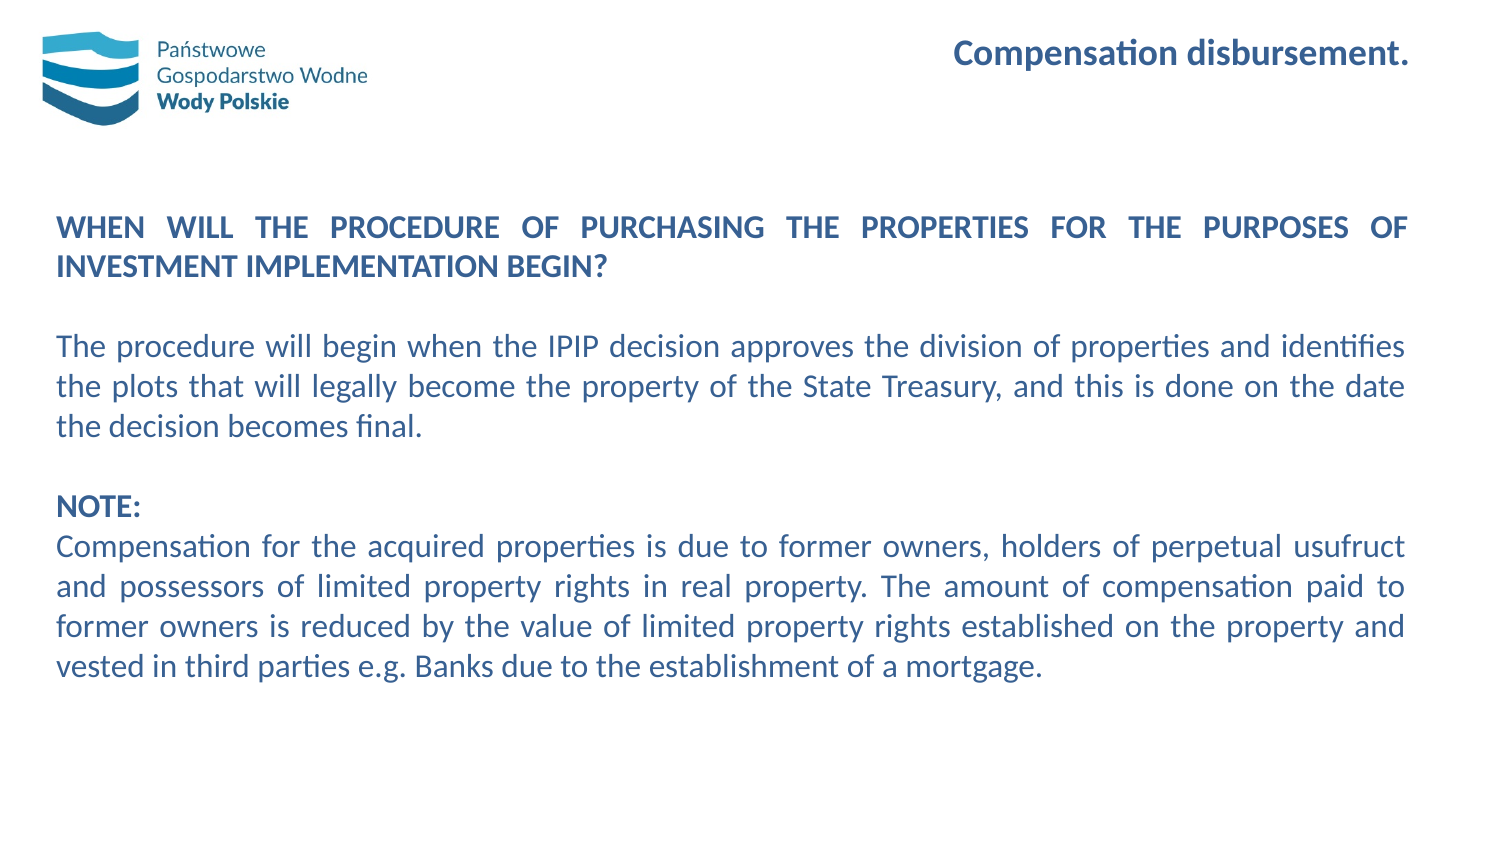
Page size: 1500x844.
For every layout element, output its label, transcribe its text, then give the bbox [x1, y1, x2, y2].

picture [17, 8, 395, 151]
title Compensation disbursement. [360, 20, 1425, 90]
text_box WHEN WILL THE PROCEDURE OF PURCHASING THE PROPERTIES FOR THE PURPOSES OF INVESTMENT IMPLEMENTATION BEGIN? The procedure will begin when the IPIP decision approves the division of properties and identifies the plots that will legally become the property of the State Treasury, and this is done on the date the decision becomes final. NOTE: Compensation for the acquired properties is due to former owners, holders of perpetual usufruct and possessors of limited property rights in real property. The amount of compensation paid to former owners is reduced by the value of limited property rights established on the property and vested in third parties e.g. Banks due to the establishment of a mortgage. [41, 197, 1425, 692]
